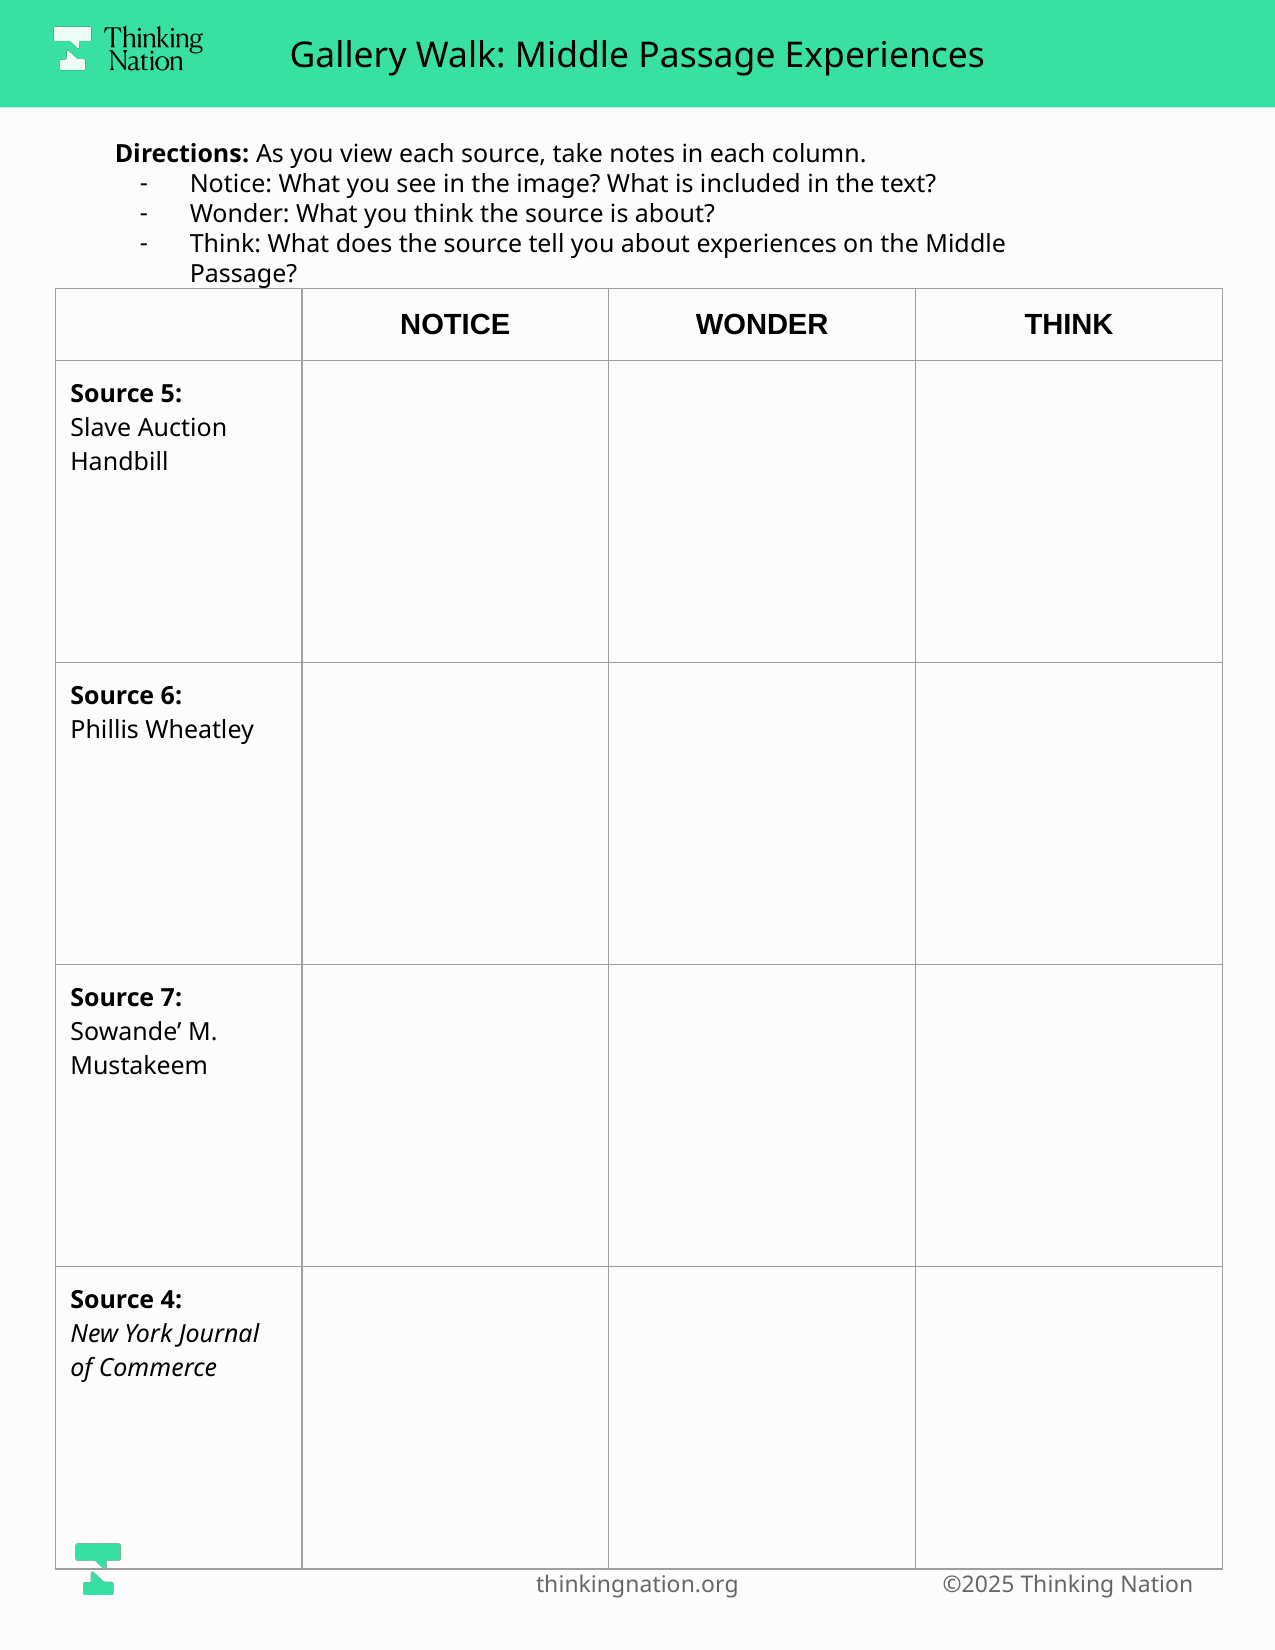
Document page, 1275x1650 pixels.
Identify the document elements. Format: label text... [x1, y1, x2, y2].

text_box Gallery Walk: Middle Passage Experiences [0, 0, 1275, 108]
table_cell [303, 663, 608, 964]
table_cell [303, 361, 608, 662]
table_cell Source 4: New York Journal of Commerce [56, 1267, 301, 1568]
table_header THINK [916, 289, 1222, 360]
table_cell [916, 965, 1222, 1266]
table_cell Source 5: Slave Auction Handbill [56, 361, 301, 662]
table_header NOTICE [303, 302, 608, 360]
table_cell [609, 663, 915, 964]
table_cell [916, 1267, 1222, 1568]
text_box ©2025 Thinking Nation [907, 1570, 1210, 1605]
picture [62, 1533, 134, 1605]
table_cell [916, 663, 1222, 964]
table_cell Source 6: Phillis Wheatley [56, 663, 301, 964]
table_cell Source 7: Sowande’ M. Mustakeem [56, 965, 301, 1266]
table_cell [609, 361, 915, 662]
table_cell [303, 1267, 608, 1568]
table_cell [609, 1267, 915, 1568]
table_cell [916, 361, 1222, 662]
text_box thinkingnation.org [486, 1570, 789, 1605]
table_header WONDER [609, 302, 915, 360]
picture [36, 12, 208, 84]
table_cell [303, 965, 608, 1266]
table_cell [609, 965, 915, 1266]
text_box Directions: As you view each source, take notes in each column. Notice: What you see in the image? What is included in the text? Wonder: What you think the source is about? Think: What does the source tell you about experiences on the Middle Passage? [100, 123, 1132, 302]
table_header [56, 289, 301, 360]
